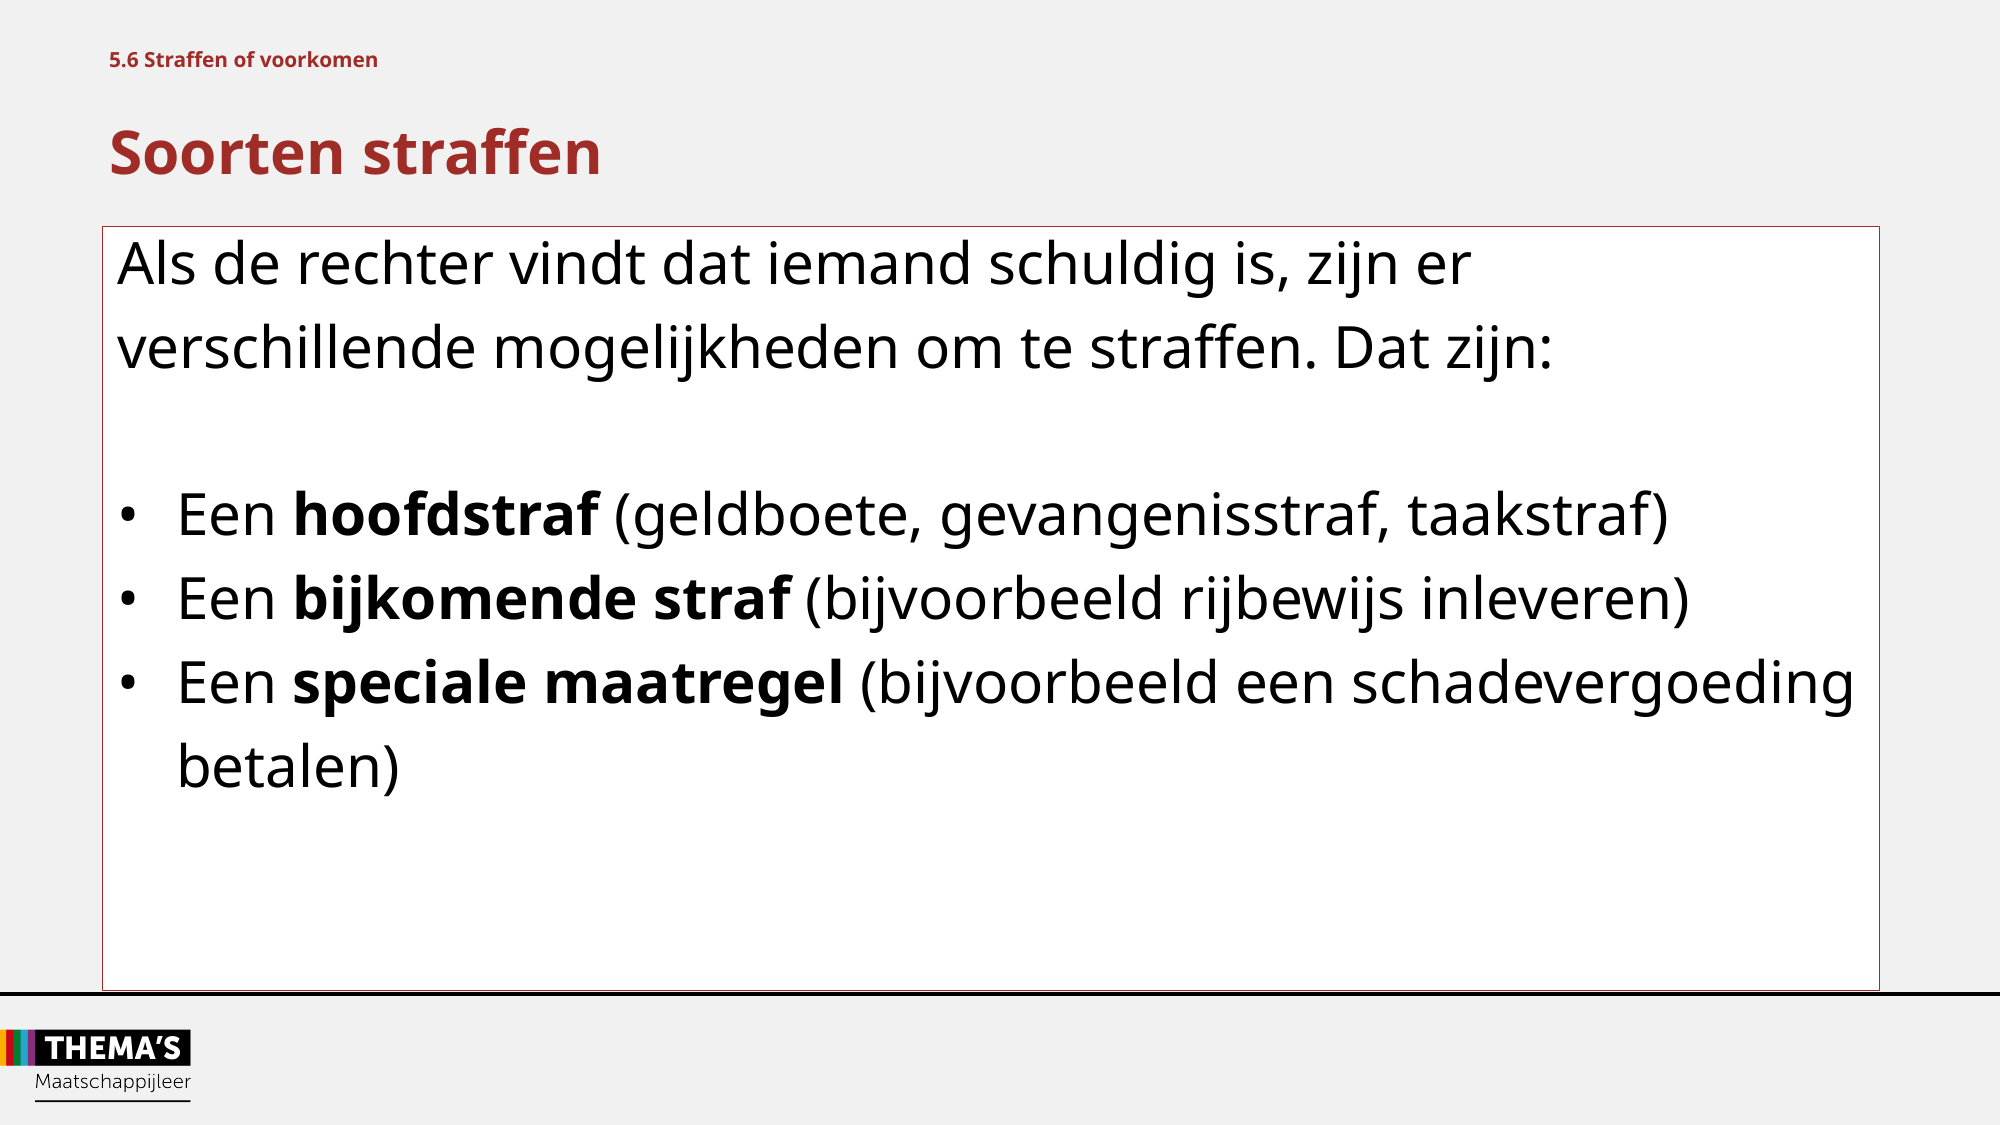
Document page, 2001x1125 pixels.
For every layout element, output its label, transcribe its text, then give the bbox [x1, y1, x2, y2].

list 5.6 Straffen of voorkomen [94, 33, 941, 88]
list Soorten straffen [94, 114, 1879, 205]
picture [0, 993, 203, 1125]
list Als de rechter vindt dat iemand schuldig is, zijn er verschillende mogelijkheden om te straffen. Dat zijn: • Een hoofdstraf (geldboete, gevangenisstraf, taakstraf) • Een bijkomende straf (bijvoorbeeld rijbewijs inleveren) • Een speciale maatregel (bijvoorbeeld een schadevergoeding betalen) [102, 226, 1880, 991]
